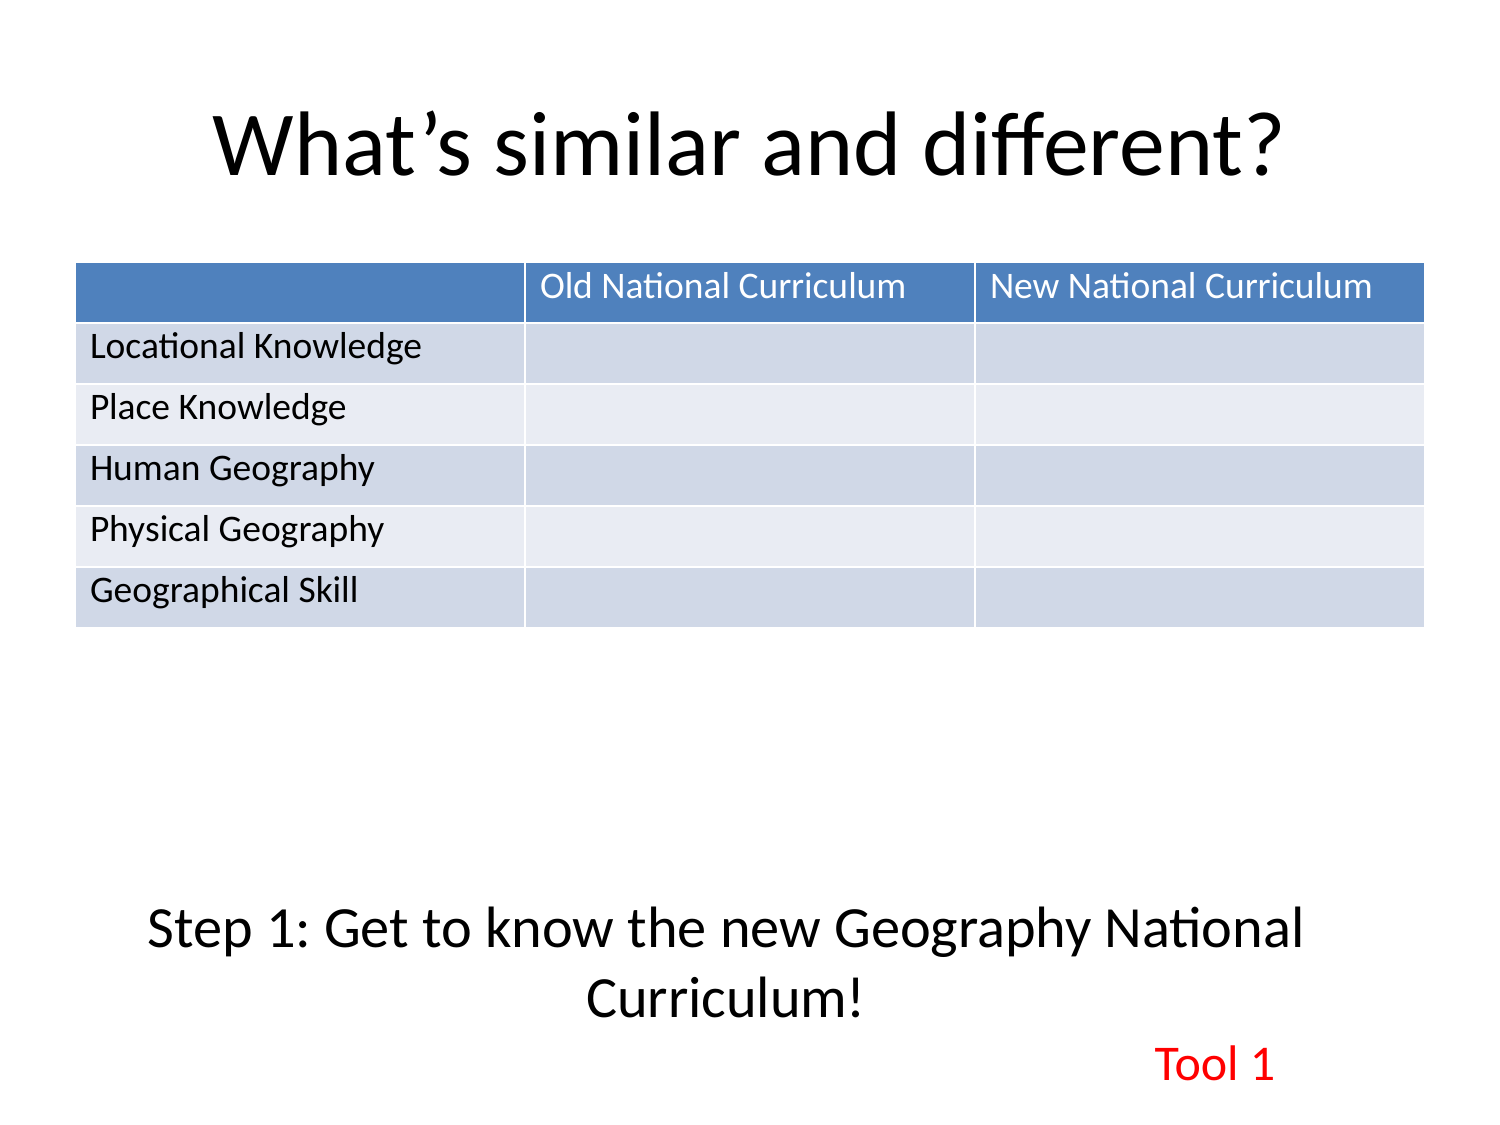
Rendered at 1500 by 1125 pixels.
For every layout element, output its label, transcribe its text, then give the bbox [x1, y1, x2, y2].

table_cell Place Knowledge [76, 385, 524, 444]
text_box Step 1: Get to know the new Geography National Curriculum! [76, 881, 1376, 1037]
table_header [76, 263, 524, 322]
title What’s similar and different? [75, 45, 1425, 233]
table_cell [976, 446, 1424, 505]
table_cell [976, 324, 1424, 383]
table_cell Locational Knowledge [76, 324, 524, 383]
table_cell Human Geography [76, 446, 524, 505]
table_cell Physical Geography [76, 507, 524, 566]
table_cell [526, 385, 974, 444]
table_cell [526, 324, 974, 383]
table_cell [526, 507, 974, 566]
table_header New National Curriculum [976, 263, 1424, 322]
table_cell [976, 568, 1424, 627]
table_header Old National Curriculum [526, 263, 974, 322]
table_cell [976, 385, 1424, 444]
text_box Tool 1 [1139, 1023, 1412, 1098]
table_cell Geographical Skill [76, 568, 524, 627]
table_cell [976, 507, 1424, 566]
table_cell [526, 446, 974, 505]
table_cell [526, 568, 974, 627]
